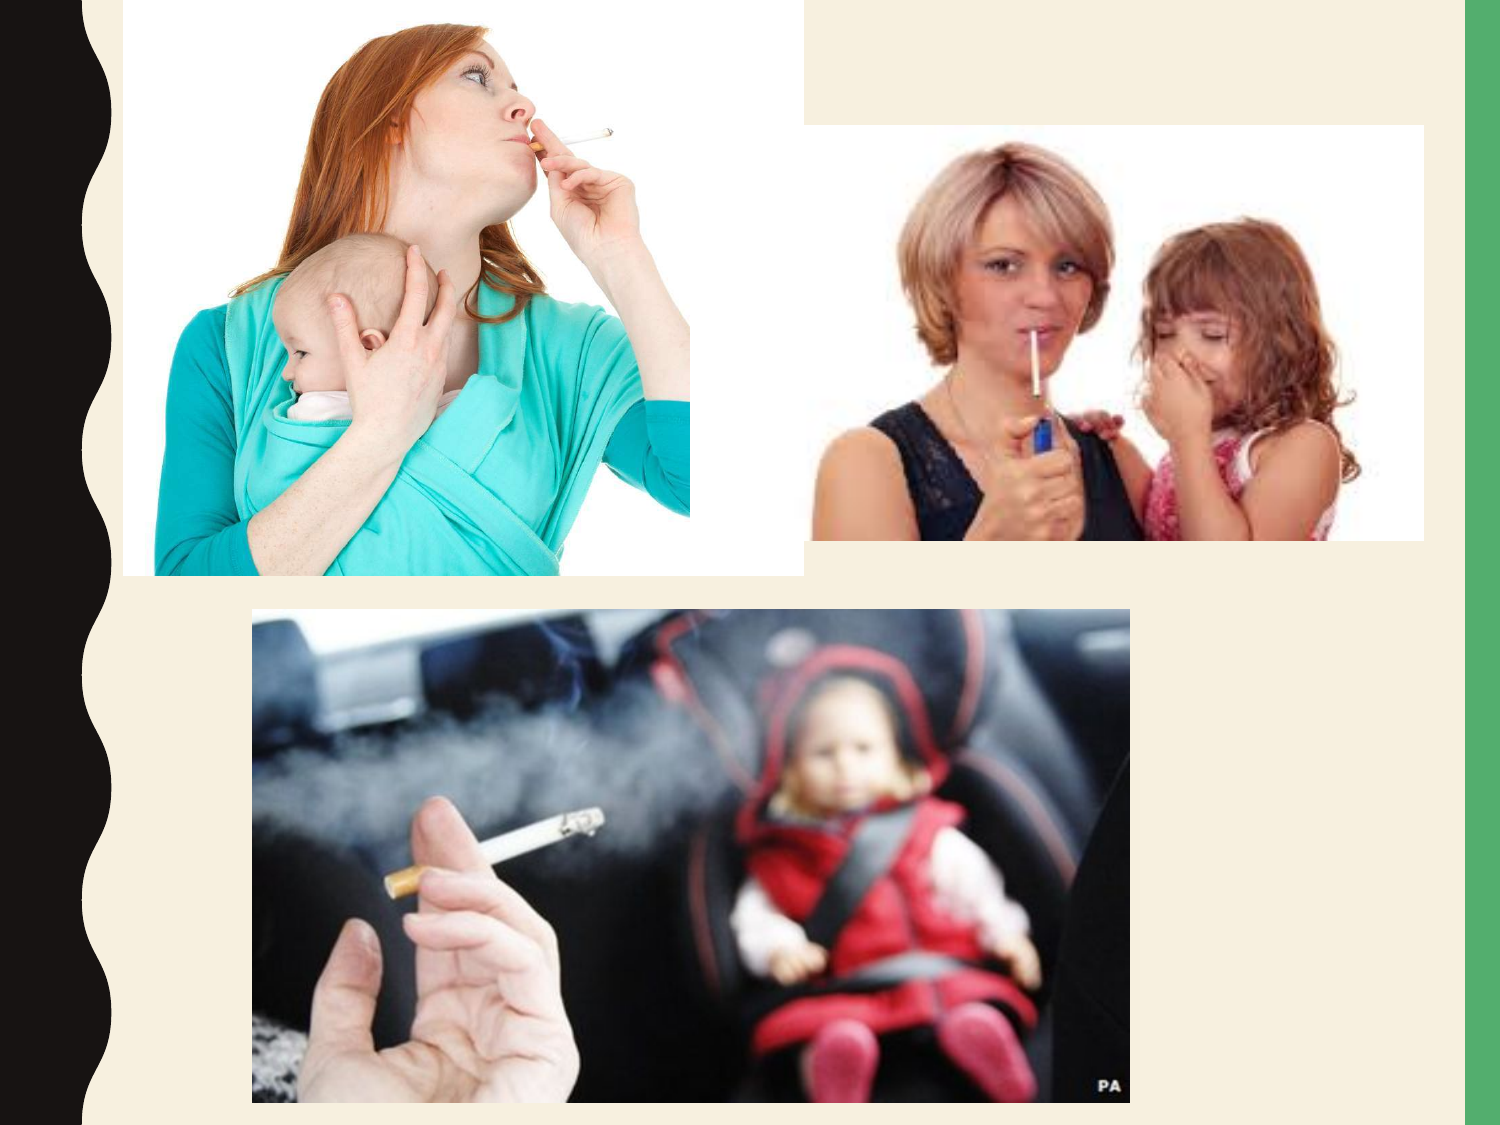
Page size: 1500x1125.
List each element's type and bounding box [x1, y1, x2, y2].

picture [123, 0, 1424, 576]
picture [252, 609, 1130, 1103]
